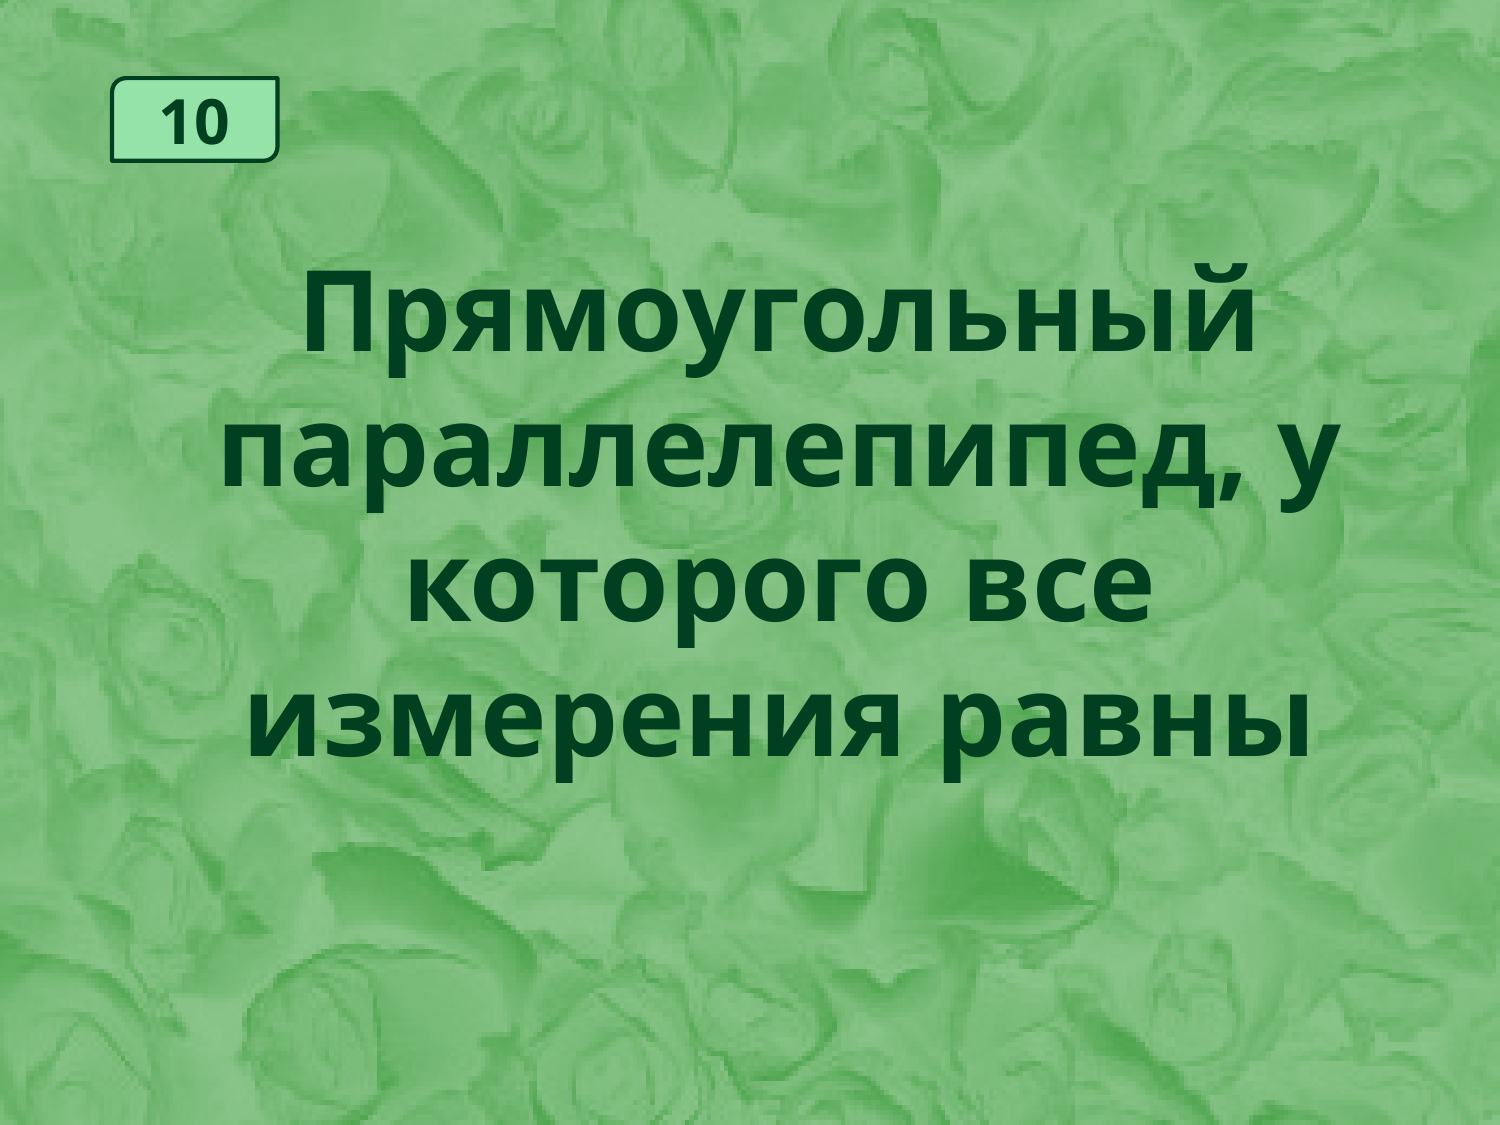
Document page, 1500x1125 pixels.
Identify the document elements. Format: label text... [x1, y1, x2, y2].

text_box Прямоугольный параллелепипед, у которого все измерения равны [135, 231, 1424, 787]
text_box 10 [109, 76, 280, 163]
